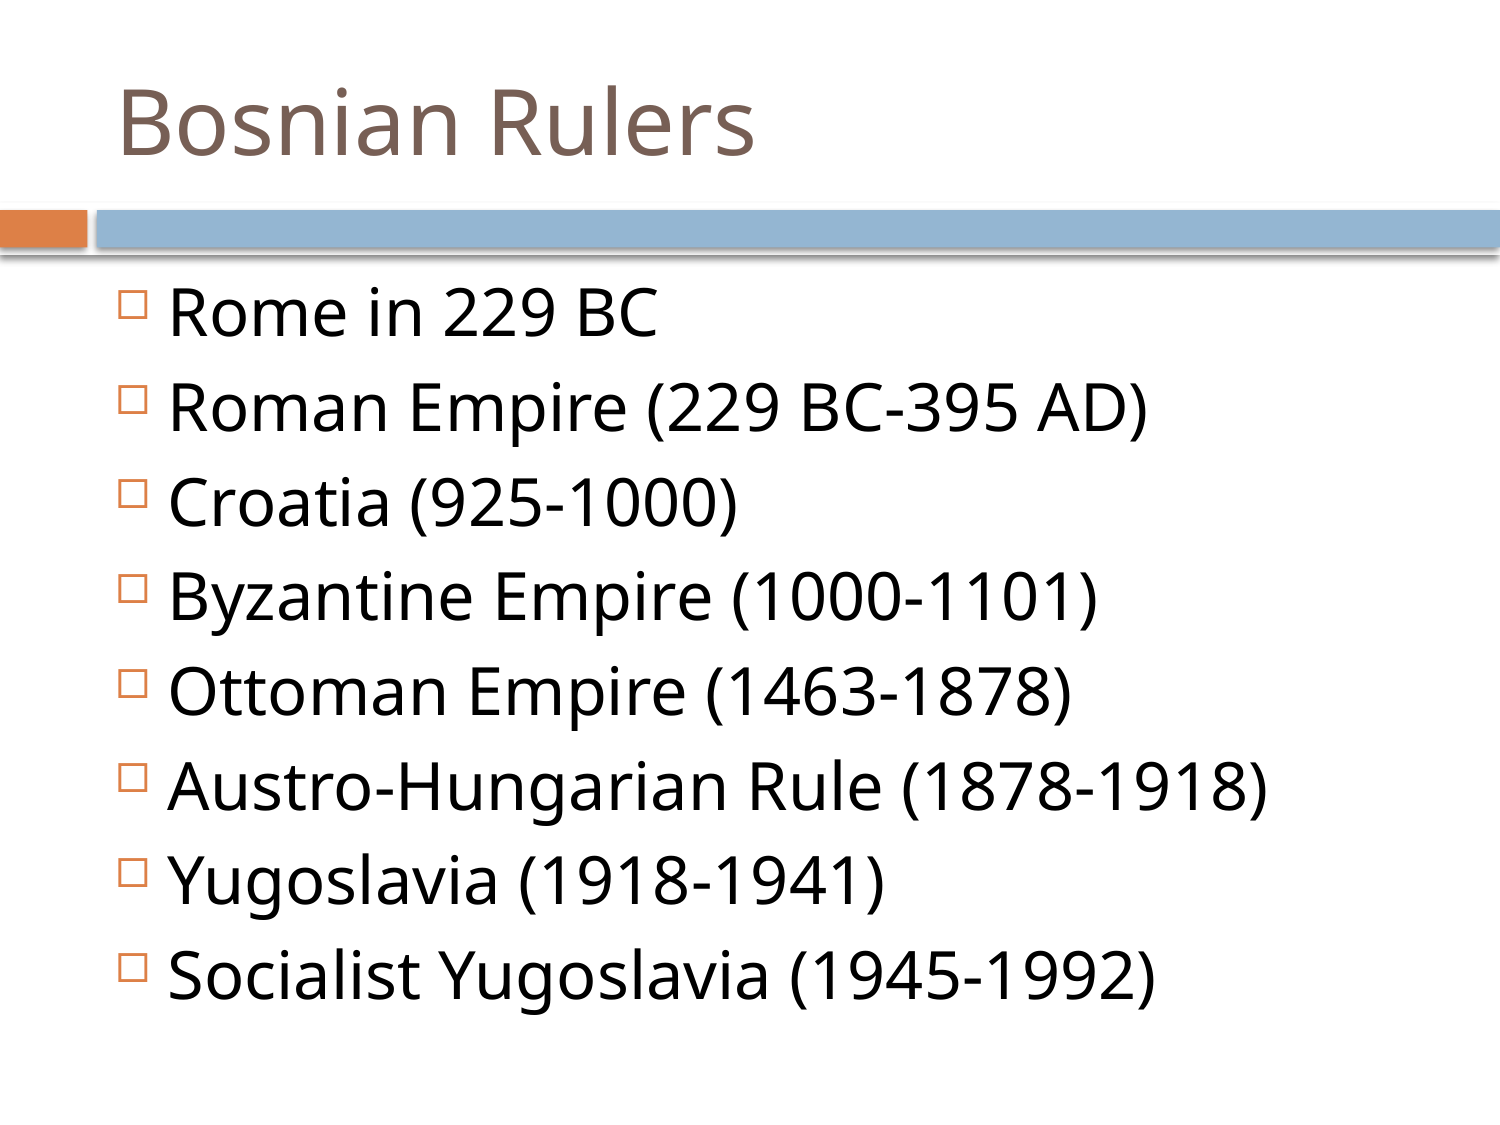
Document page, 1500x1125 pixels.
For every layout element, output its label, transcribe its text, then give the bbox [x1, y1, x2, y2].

list Rome in 229 BC Roman Empire (229 BC-395 AD) Croatia (925-1000) Byzantine Empire (1000-1101) Ottoman Empire (1463-1878) Austro-Hungarian Rule (1878-1918) Yugoslavia (1918-1941) Socialist Yugoslavia (1945-1992) [100, 262, 1438, 1088]
title Bosnian Rulers [100, 37, 1438, 200]
